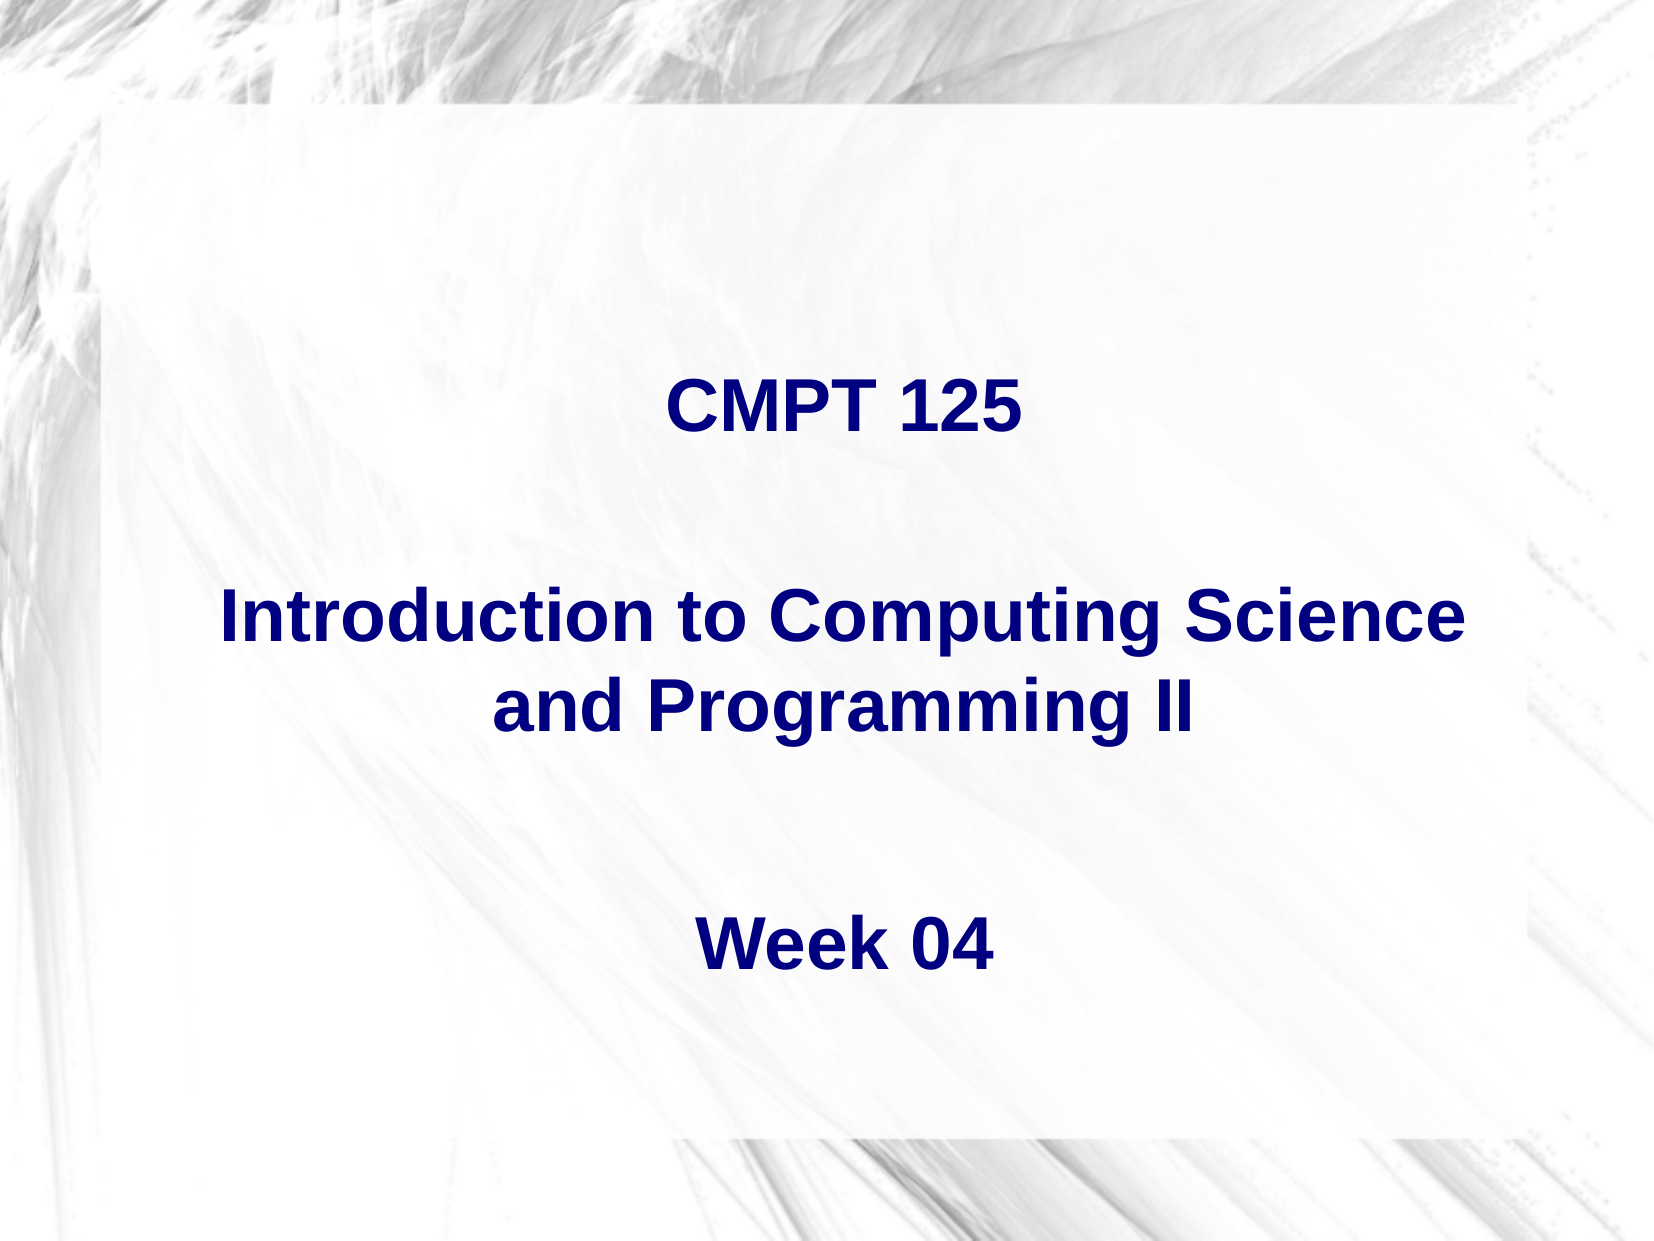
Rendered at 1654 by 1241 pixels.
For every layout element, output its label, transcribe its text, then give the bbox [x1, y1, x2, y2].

picture [0, 0, 1654, 1241]
list CMPT 125 Introduction to Computing Science and Programming II Week 04 [118, 237, 1571, 1224]
